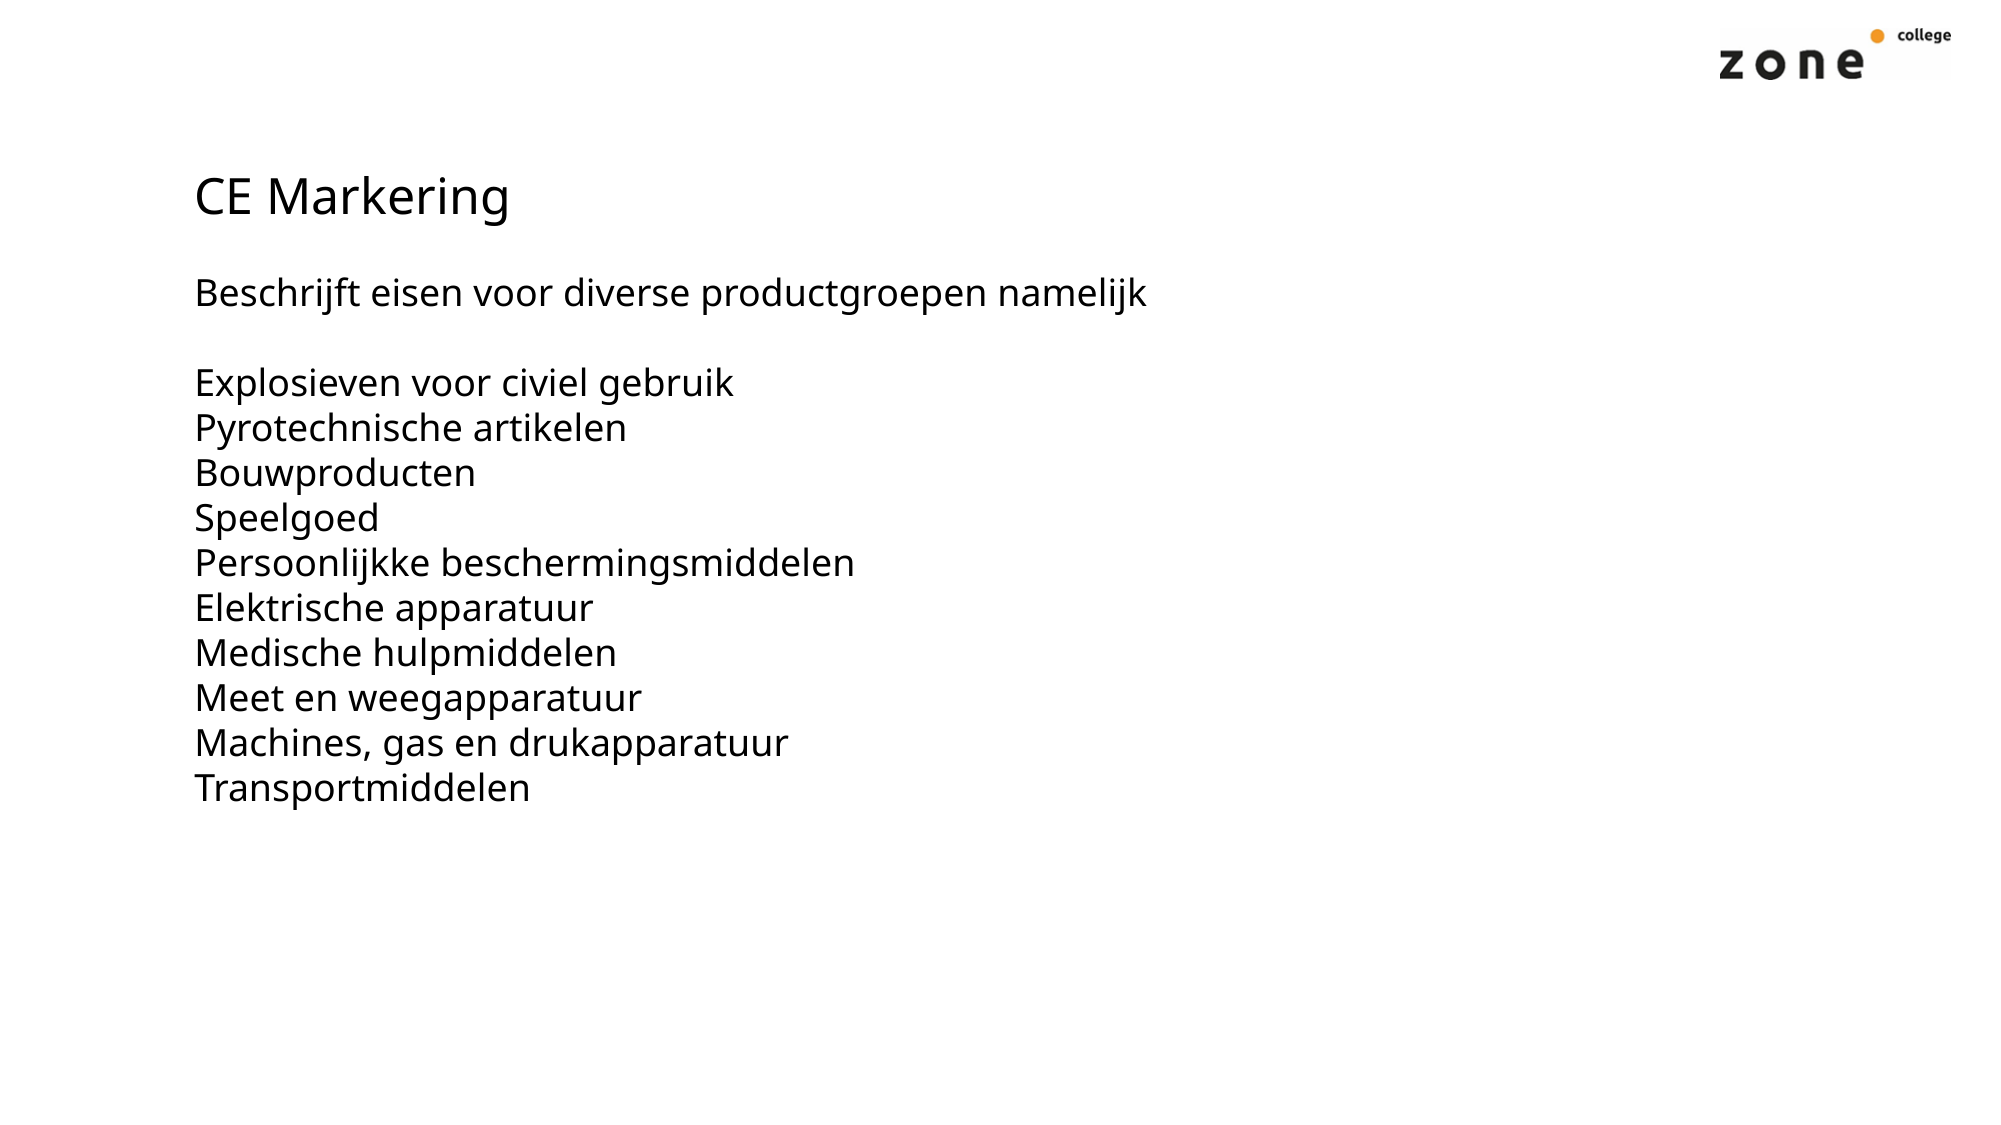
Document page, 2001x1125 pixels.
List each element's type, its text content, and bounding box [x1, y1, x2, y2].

picture [1719, 27, 1951, 80]
text_box CE Markering Beschrijft eisen voor diverse productgroepen namelijk Explosieven voor civiel gebruik Pyrotechnische artikelen Bouwproducten Speelgoed Persoonlijkke beschermingsmiddelen Elektrische apparatuur Medische hulpmiddelen Meet en weegapparatuur Machines, gas en drukapparatuur Transportmiddelen [179, 157, 1430, 817]
